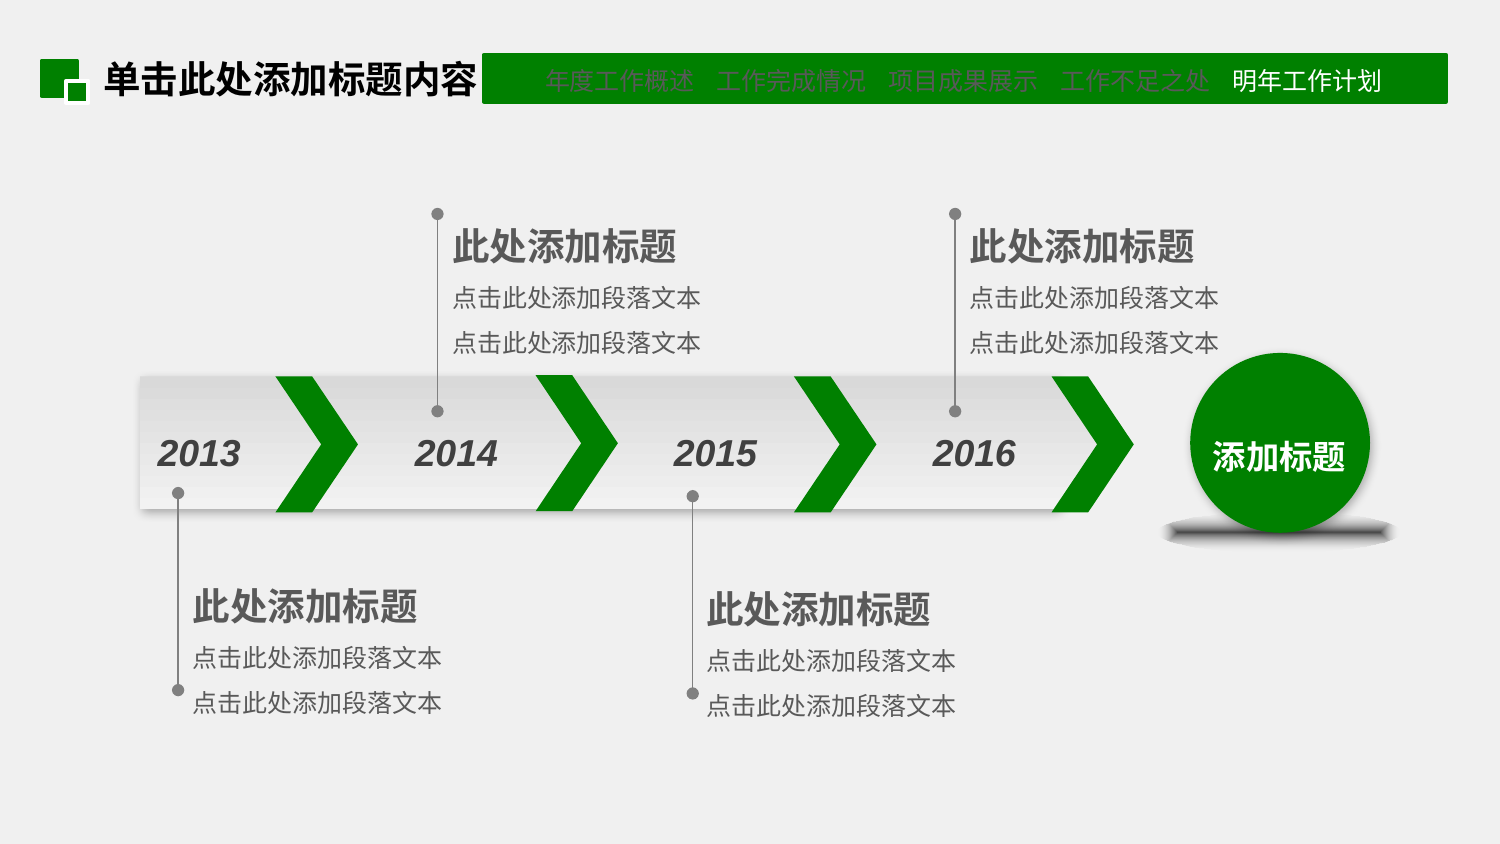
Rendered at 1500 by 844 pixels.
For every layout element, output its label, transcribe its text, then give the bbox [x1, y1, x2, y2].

text_box [1051, 420, 1134, 513]
text_box 2016 [918, 421, 1031, 482]
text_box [954, 192, 1313, 412]
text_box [1155, 352, 1401, 553]
text_box 2013 [143, 421, 256, 482]
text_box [691, 495, 1038, 730]
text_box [177, 492, 576, 726]
text_box 2015 [659, 421, 772, 482]
text_box [313, 376, 580, 491]
text_box 2014 [400, 421, 513, 482]
text_box [139, 376, 320, 510]
text_box [275, 376, 358, 491]
text_box [832, 376, 1096, 510]
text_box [437, 192, 813, 412]
text_box [806, 376, 877, 494]
text_box [549, 420, 618, 502]
text_box [579, 411, 839, 510]
text_box 单击此处添加标题内容 [88, 48, 680, 108]
